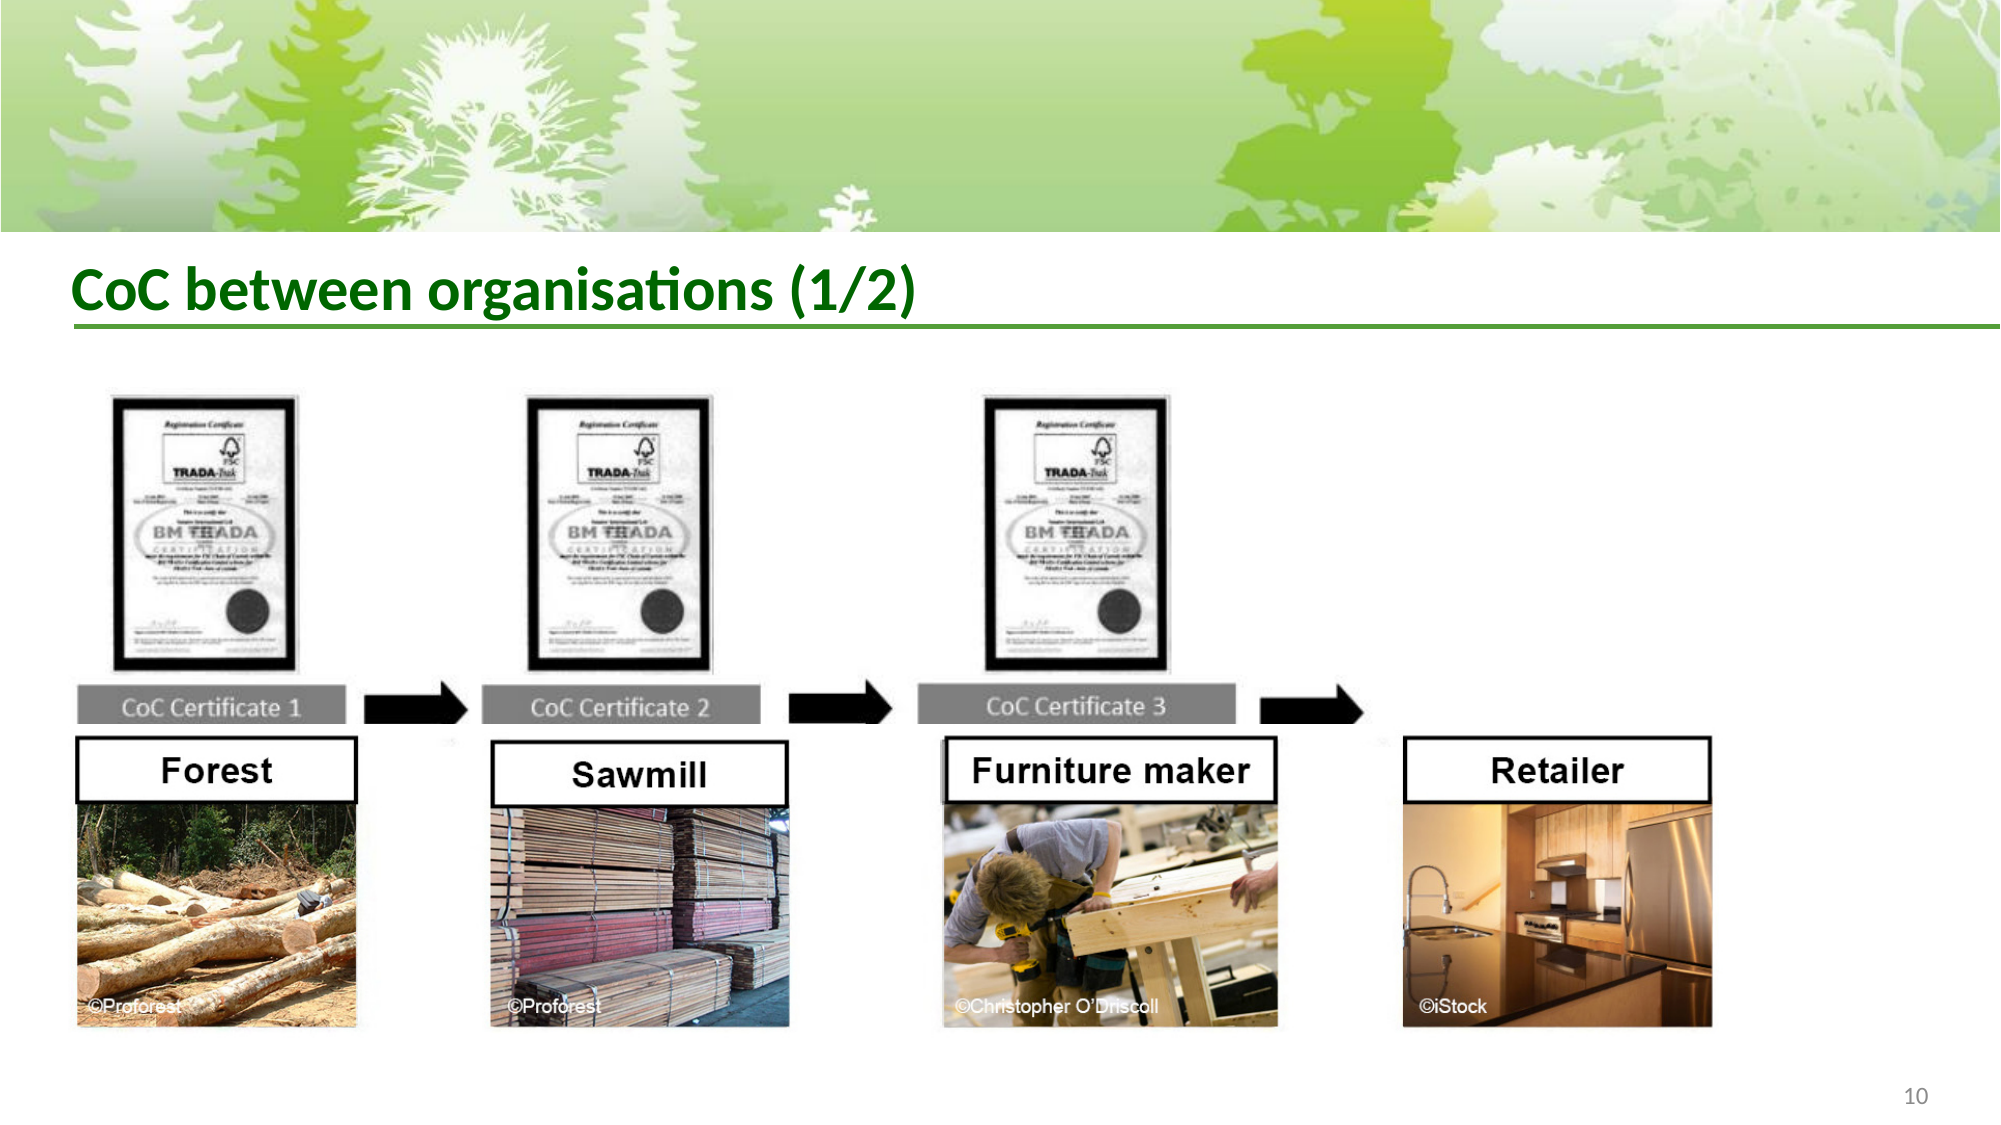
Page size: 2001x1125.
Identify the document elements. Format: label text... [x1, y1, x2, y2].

slide_number 10 [1493, 1065, 1944, 1125]
picture [0, 0, 2000, 232]
picture [68, 387, 1723, 1038]
title CoC between organisations (1/2) [56, 181, 1782, 399]
